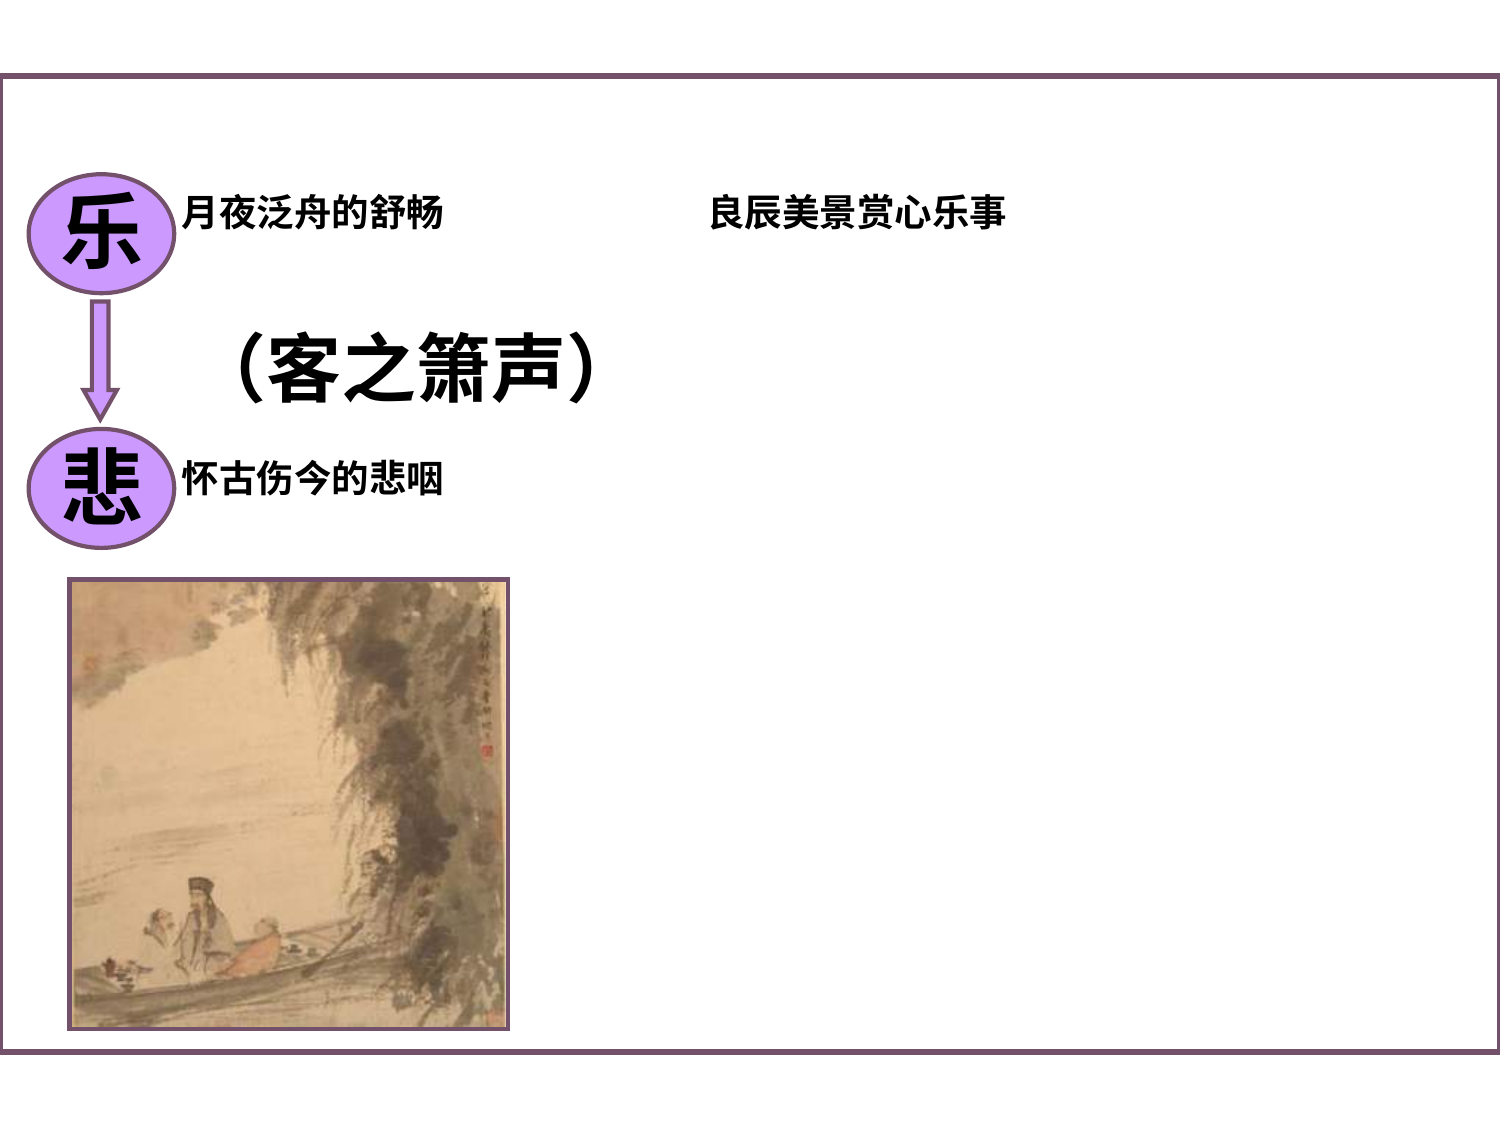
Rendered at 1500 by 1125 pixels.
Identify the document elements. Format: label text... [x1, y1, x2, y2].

picture [71, 581, 506, 1027]
text_box 悲 [45, 428, 175, 544]
text_box [69, 287, 134, 294]
text_box [83, 301, 117, 420]
text_box 月夜泛舟的舒畅 [175, 181, 692, 242]
text_box 怀古伤今的悲咽 [166, 447, 713, 508]
text_box [28, 196, 45, 272]
text_box 乐 [45, 171, 175, 287]
text_box [75, 544, 128, 548]
text_box [0, 76, 1500, 1052]
text_box 良辰美景赏心乐事 [692, 181, 1347, 242]
text_box [28, 450, 45, 526]
text_box （客之箫声） [176, 314, 656, 420]
